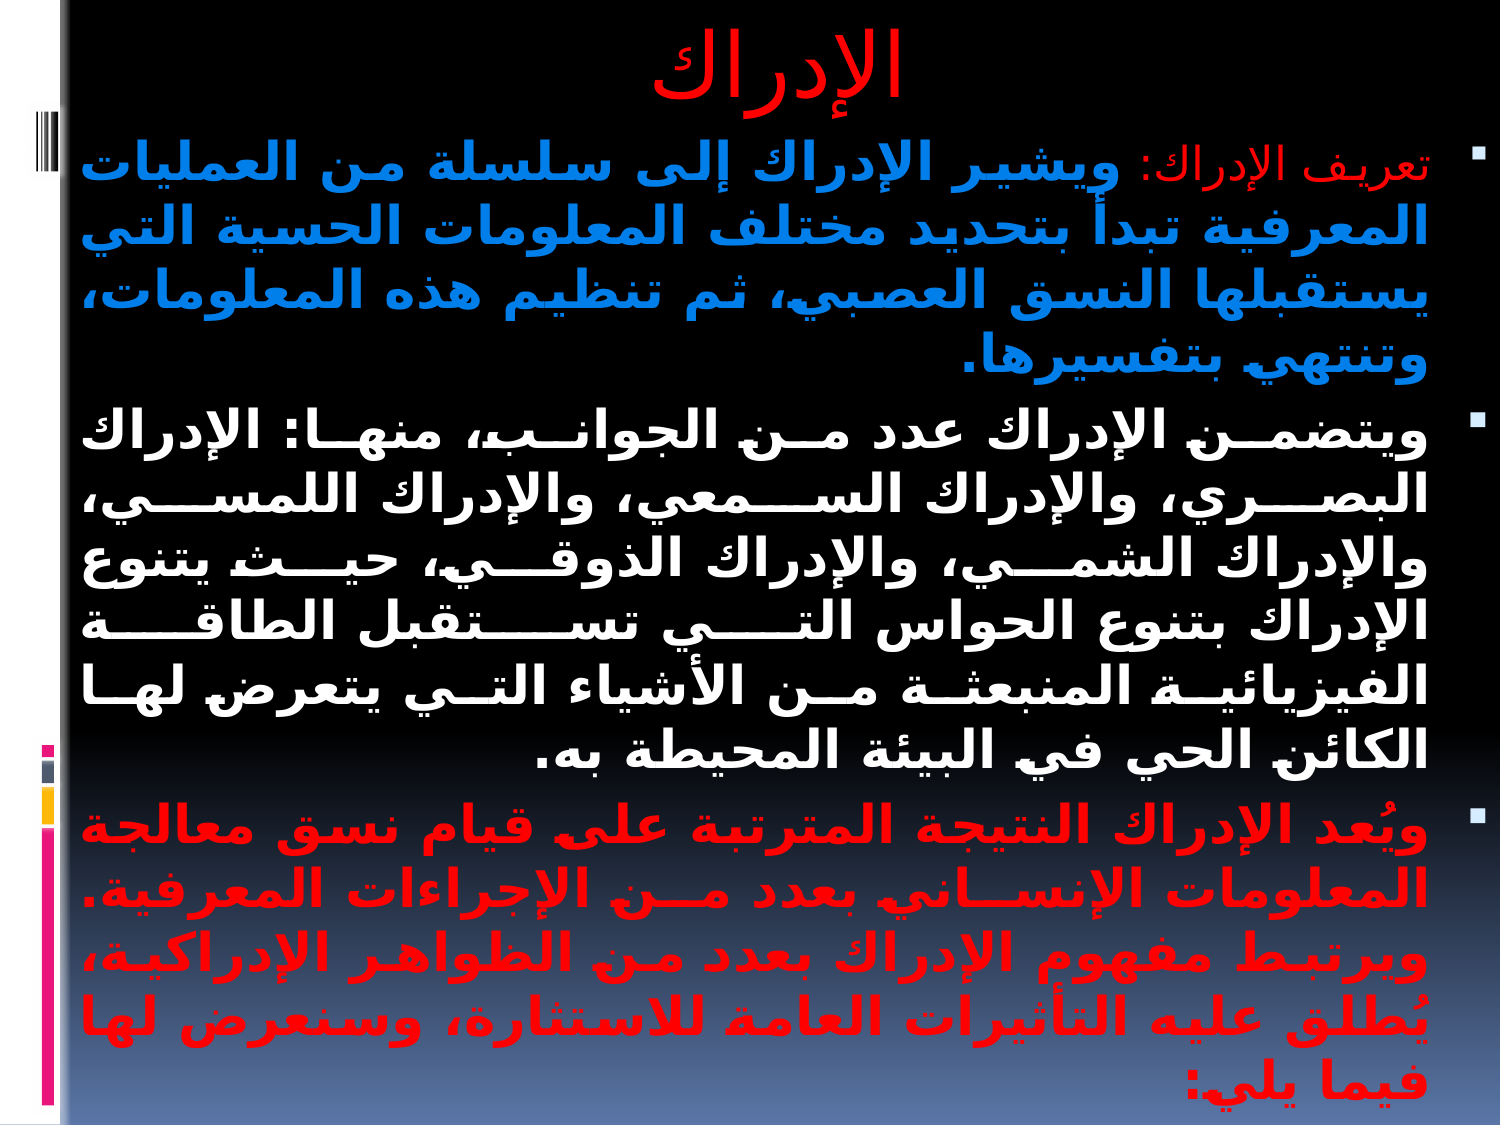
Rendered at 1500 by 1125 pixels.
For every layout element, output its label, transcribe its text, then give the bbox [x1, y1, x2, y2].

list الإدراك تعريف الإدراك: ويشير الإدراك إلى سلسلة من العمليات المعرفية تبدأ بتحديد مختلف المعلومات الحسية التي يستقبلها النسق العصبي، ثم تنظيم هذه المعلومات، وتنتهي بتفسيرها. ويتضمن الإدراك عدد من الجوانب، منها: الإدراك البصري، والإدراك السمعي، والإدراك اللمسي، والإدراك الشمي، والإدراك الذوقي، حيث يتنوع الإدراك بتنوع الحواس التي تستقبل الطاقة الفيزيائية المنبعثة من الأشياء التي يتعرض لها الكائن الحي في البيئة المحيطة به. ويُعد الإدراك النتيجة المترتبة على قيام نسق معالجة المعلومات الإنساني بعدد من الإجراءات المعرفية. ويرتبط مفهوم الإدراك بعدد من الظواهر الإدراكية، يُطلق عليه التأثيرات العامة للاستثارة، وسنعرض لها فيما يلي: [64, 0, 1500, 1125]
